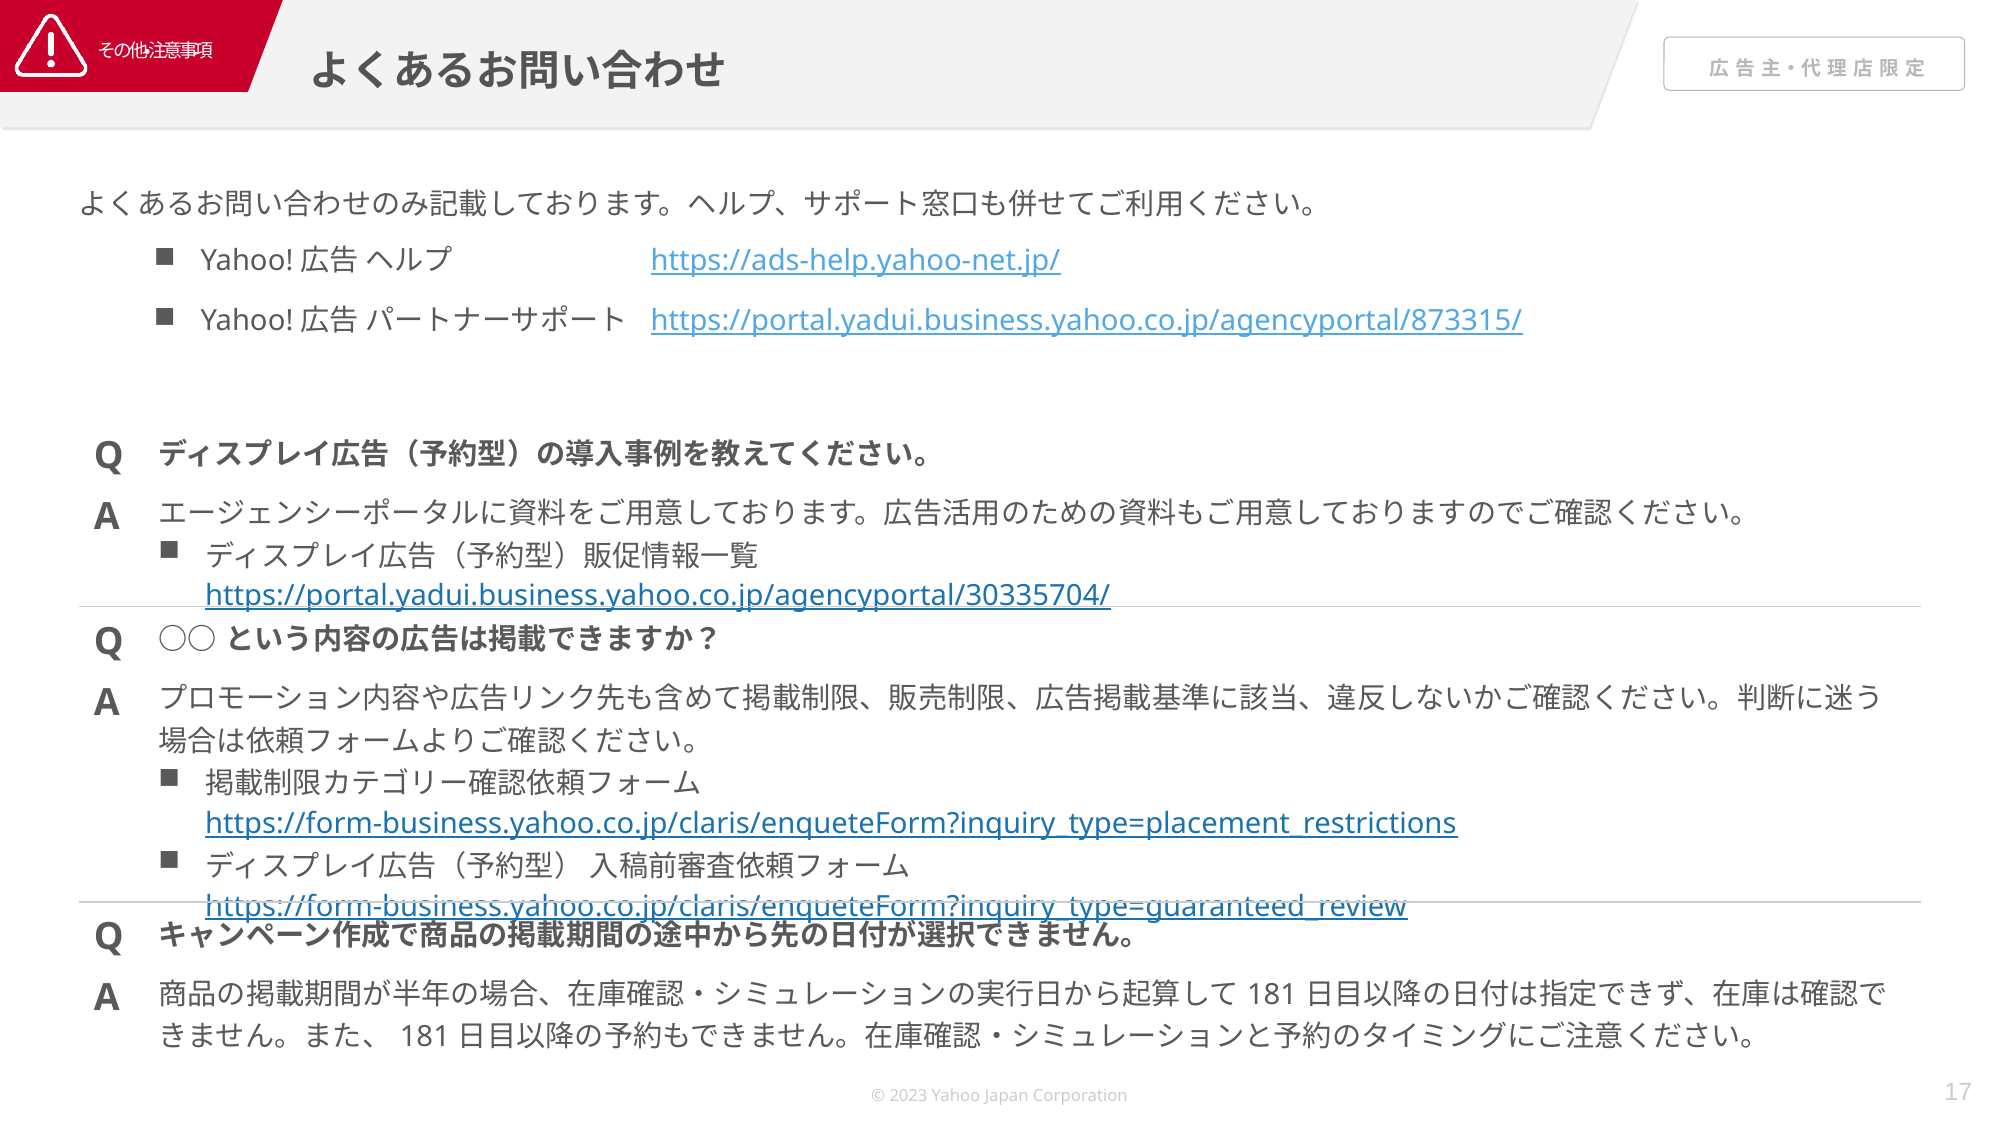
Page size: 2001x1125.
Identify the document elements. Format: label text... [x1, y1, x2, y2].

picture [8, 4, 92, 87]
text_box よくあるお問い合わせのみ記載しております。ヘルプ、サポート窓口も併せてご利用ください。 Yahoo!広告 ヘルプ https://ads-help.yahoo-net.jp/ Yahoo!広告 パートナーサポート https://portal.yadui.business.yahoo.co.jp/agencyportal/873315/ [78, 178, 1922, 341]
table_cell Q [79, 903, 143, 963]
table_header ディスプレイ広告（予約型）の導入事例を教えてください。 [143, 421, 1921, 482]
table_cell A [79, 668, 143, 901]
table_cell Q [79, 607, 143, 668]
table_cell ○○という内容の広告は掲載できますか？ [143, 607, 1921, 668]
table_cell A [79, 482, 143, 606]
table_cell プロモーション内容や広告リンク先も含めて掲載制限、販売制限、広告掲載基準に該当、違反しないかご確認ください。判断に迷う場合は依頼フォームよりご確認ください。 掲載制限カテゴリー確認依頼フォーム https://form-business.yahoo.co.jp/claris/enqueteForm?inquiry_type=placement_restrictions ディスプレイ広告（予約型） 入稿前審査依頼フォーム https://form-business.yahoo.co.jp/claris/enqueteForm?inquiry_type=guaranteed_review [143, 668, 1921, 901]
table_cell A [79, 963, 143, 1048]
list よくあるお問い合わせ [309, 41, 1645, 97]
list その他・注意事項 [97, 13, 240, 81]
table_cell 商品の掲載期間が半年の場合、在庫確認・シミュレーションの実行日から起算して181日目以降の日付は指定できず、在庫は確認できません。また、181日目以降の予約もできません。在庫確認・シミュレーションと予約のタイミングにご注意ください。 [143, 963, 1921, 1048]
table_header Q [79, 421, 143, 482]
table_cell キャンペーン作成で商品の掲載期間の途中から先の日付が選択できません。 [143, 903, 1921, 963]
table_cell エージェンシーポータルに資料をご用意しております。広告活用のための資料もご用意しておりますのでご確認ください。 ディスプレイ広告（予約型）販促情報一覧 https://portal.yadui.business.yahoo.co.jp/agencyportal/30335704/ [143, 482, 1921, 606]
